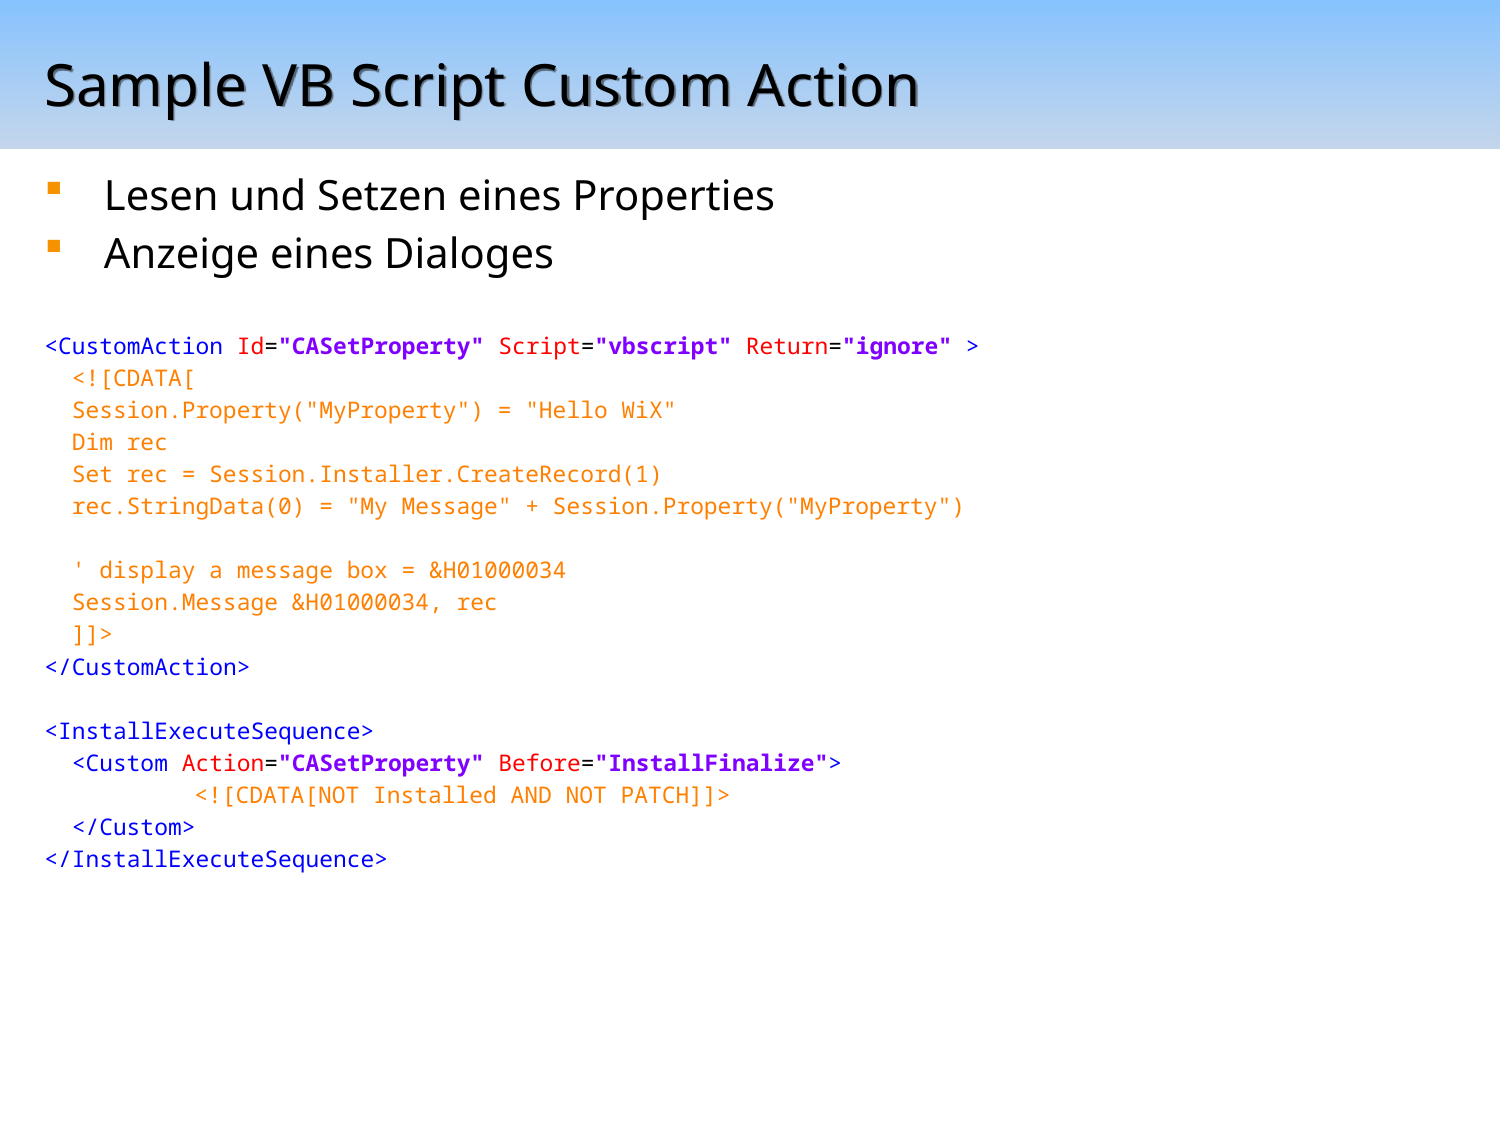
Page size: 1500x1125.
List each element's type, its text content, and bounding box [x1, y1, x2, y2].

title Sample VB Script Custom Action [29, 29, 1471, 138]
list Lesen und Setzen eines Properties Anzeige eines Dialoges <CustomAction Id="CASetProperty" Script="vbscript" Return="ignore" > <![CDATA[ Session.Property("MyProperty") = "Hello WiX" Dim rec Set rec = Session.Installer.CreateRecord(1) rec.StringData(0) = "My Message" + Session.Property("MyProperty") ' display a message box = &H01000034 Session.Message &H01000034, rec ]]> </CustomAction> <InstallExecuteSequence> <Custom Action="CASetProperty" Before="InstallFinalize"> <![CDATA[NOT Installed AND NOT PATCH]]> </Custom> </InstallExecuteSequence> [29, 160, 1471, 1125]
